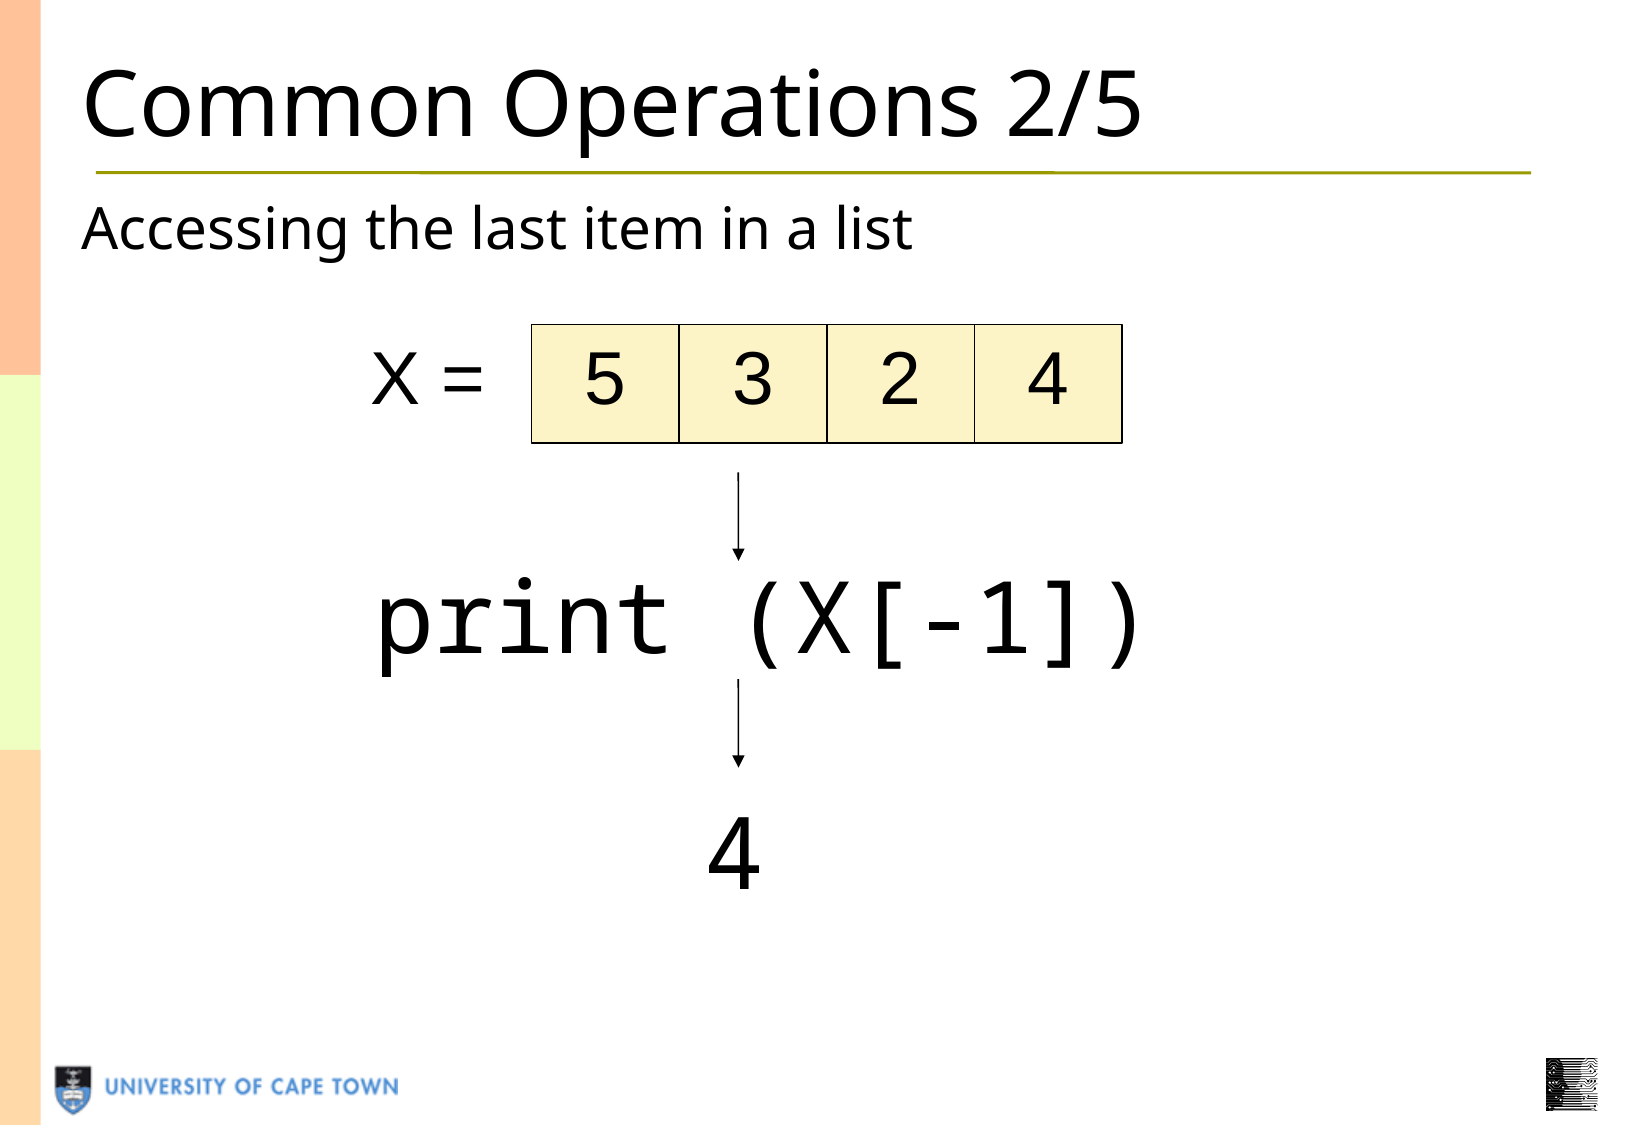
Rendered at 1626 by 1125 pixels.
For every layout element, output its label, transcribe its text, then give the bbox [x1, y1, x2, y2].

list Accessing the last item in a list [81, 196, 1543, 991]
text_box 3 [679, 324, 826, 443]
text_box X = [324, 324, 532, 443]
text_box 4 [316, 797, 1153, 911]
title Common Operations 2/5 [81, 36, 1543, 165]
text_box [732, 472, 745, 561]
text_box 5 [532, 324, 679, 443]
picture [44, 1048, 398, 1125]
picture [1546, 1058, 1598, 1111]
text_box [732, 679, 745, 768]
text_box print (X[-1]) [374, 560, 1211, 675]
text_box 4 [974, 324, 1122, 443]
text_box 2 [826, 324, 974, 443]
